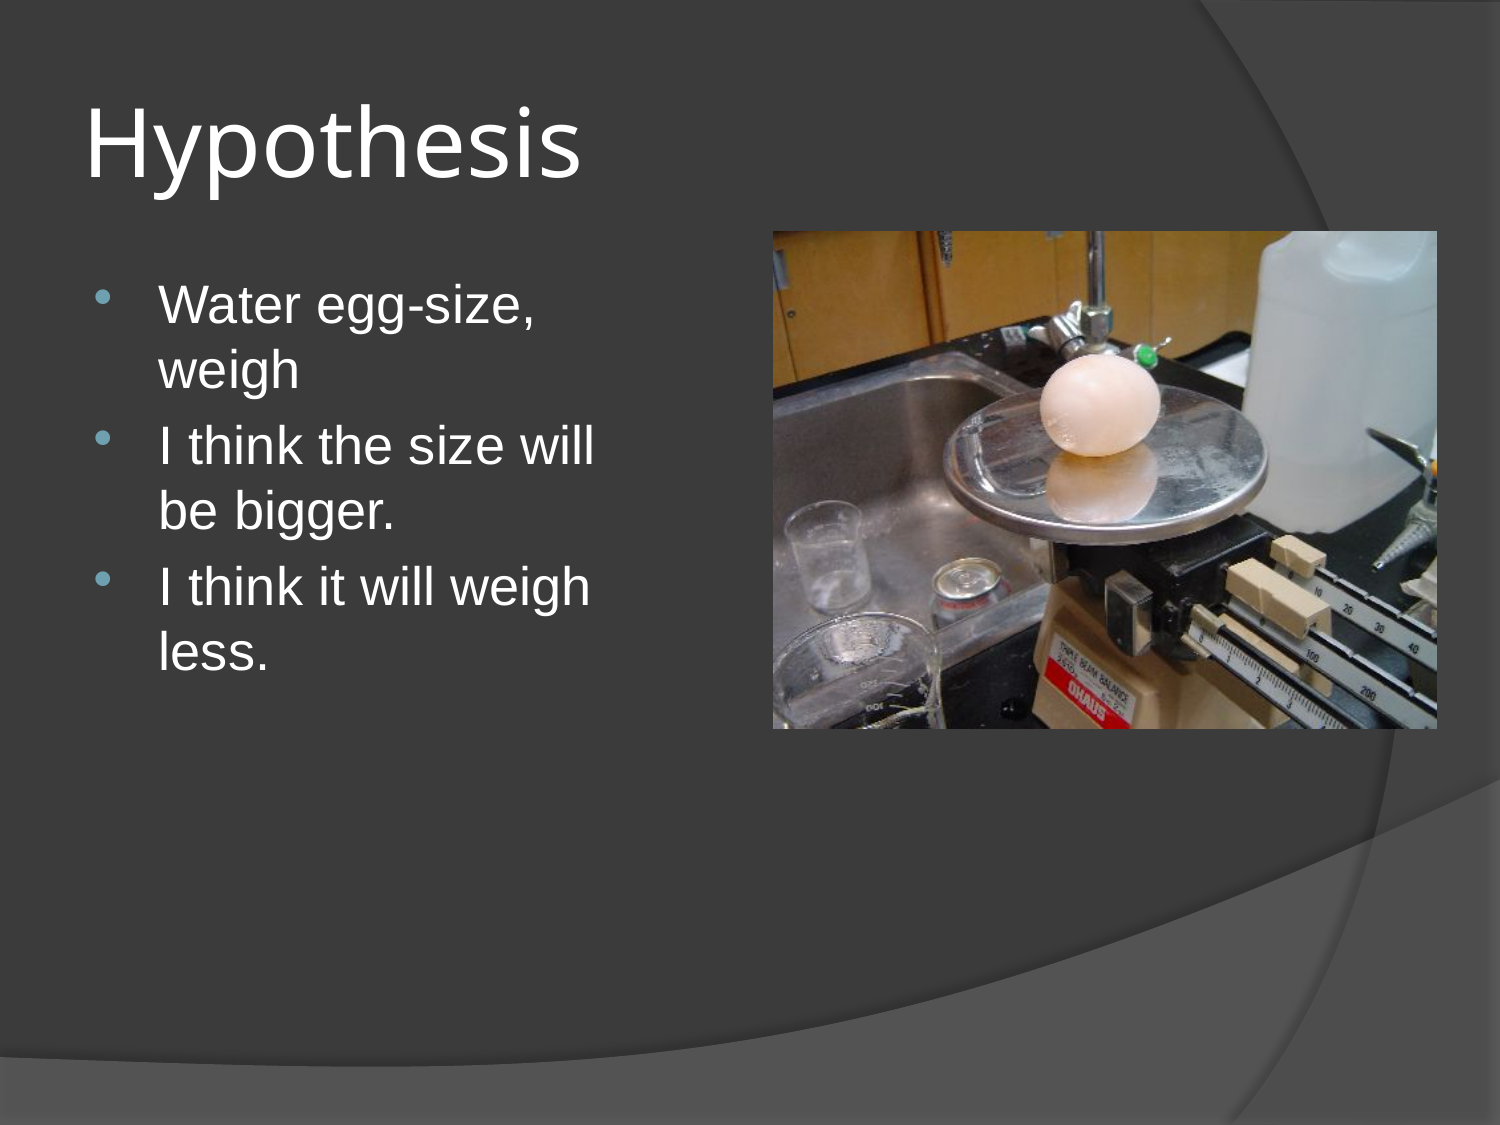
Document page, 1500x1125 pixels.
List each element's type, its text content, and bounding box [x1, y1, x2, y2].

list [773, 231, 1437, 729]
title Hypothesis [75, 45, 1300, 233]
list Water egg-size, weigh I think the size will be bigger. I think it will weigh less. [75, 262, 675, 1005]
